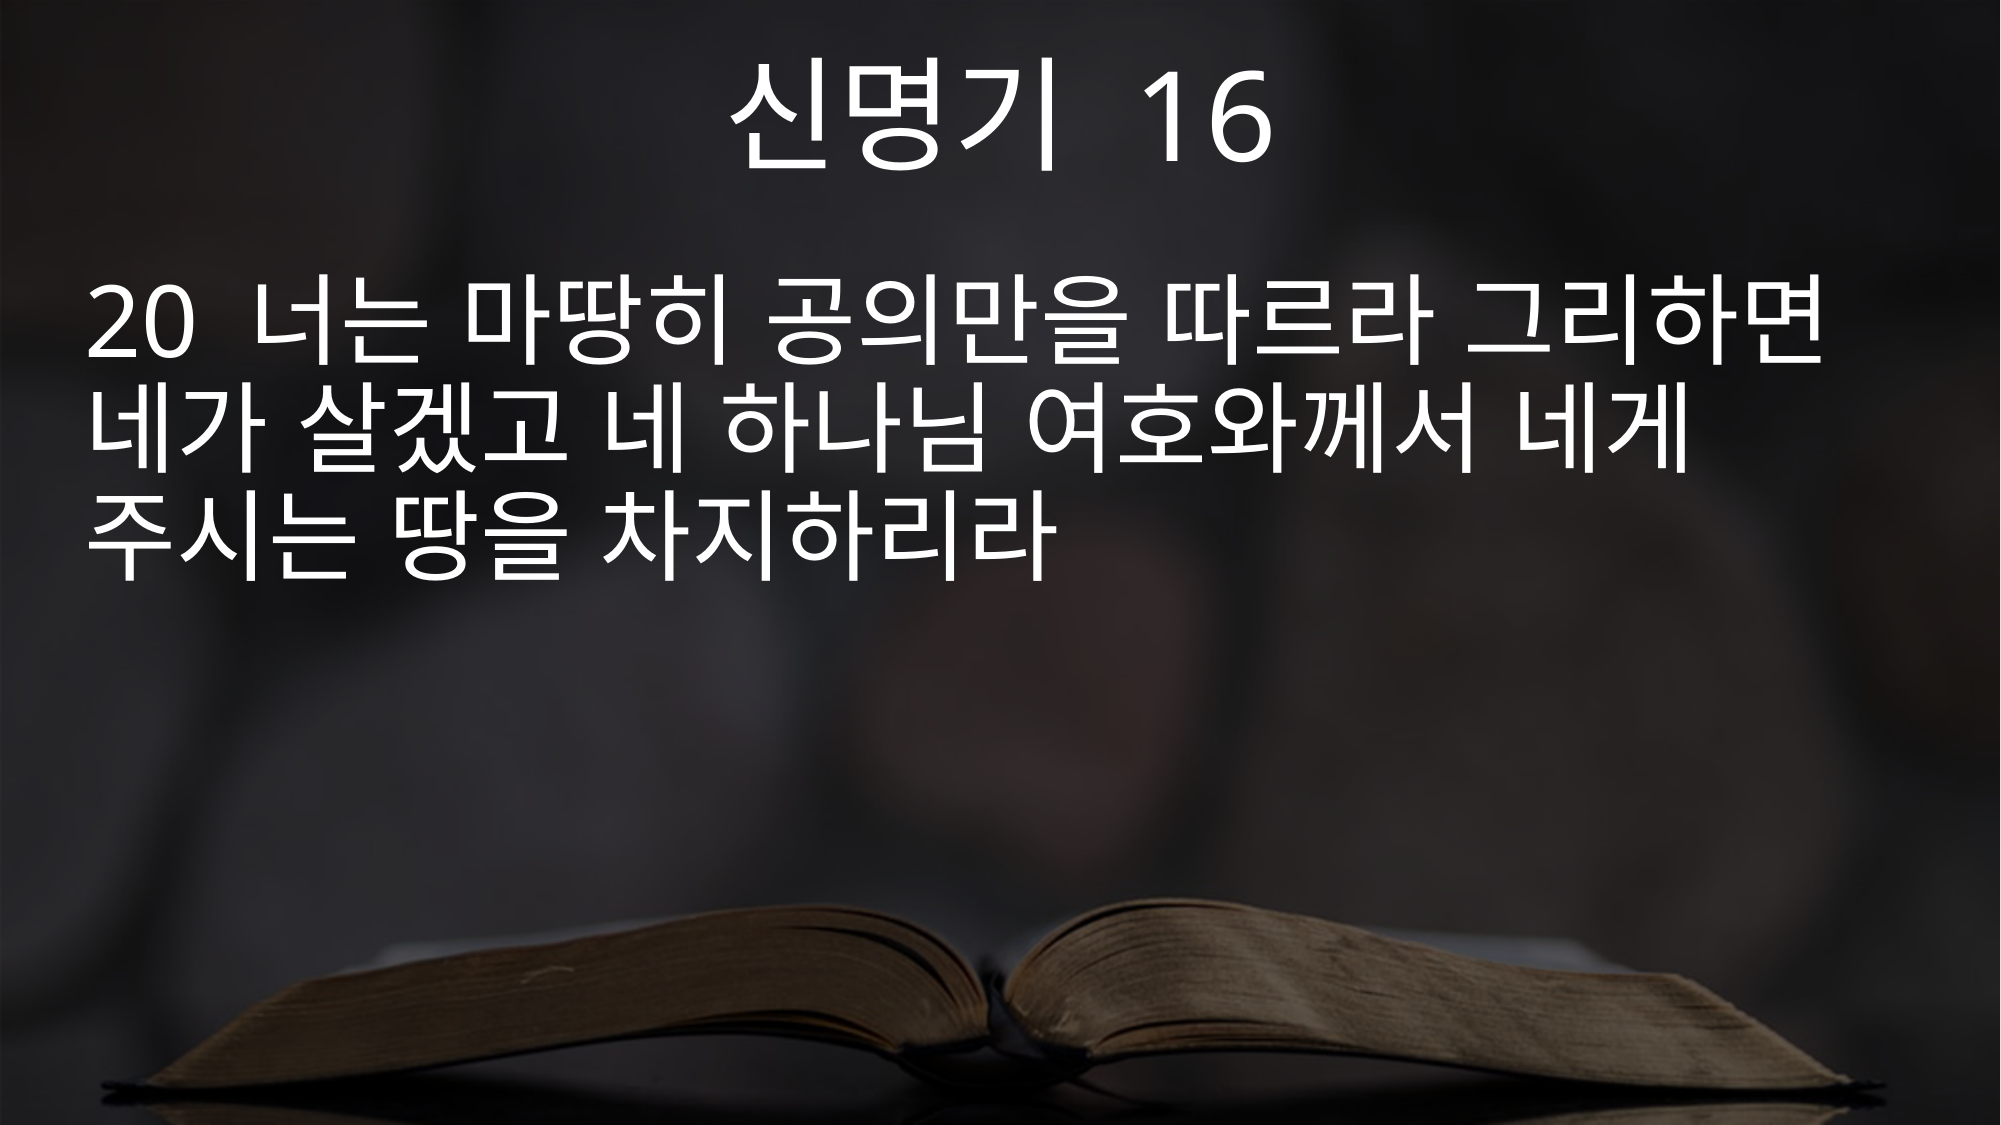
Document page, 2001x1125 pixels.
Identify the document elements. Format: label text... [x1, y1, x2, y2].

footer 신명기 16 [0, 32, 2000, 192]
picture [0, 0, 2001, 1125]
list 20 너는 마땅히 공의만을 따르라 그리하면 네가 살겠고 네 하나님 여호와께서 네게 주시는 땅을 차지하리라 [69, 263, 1953, 423]
